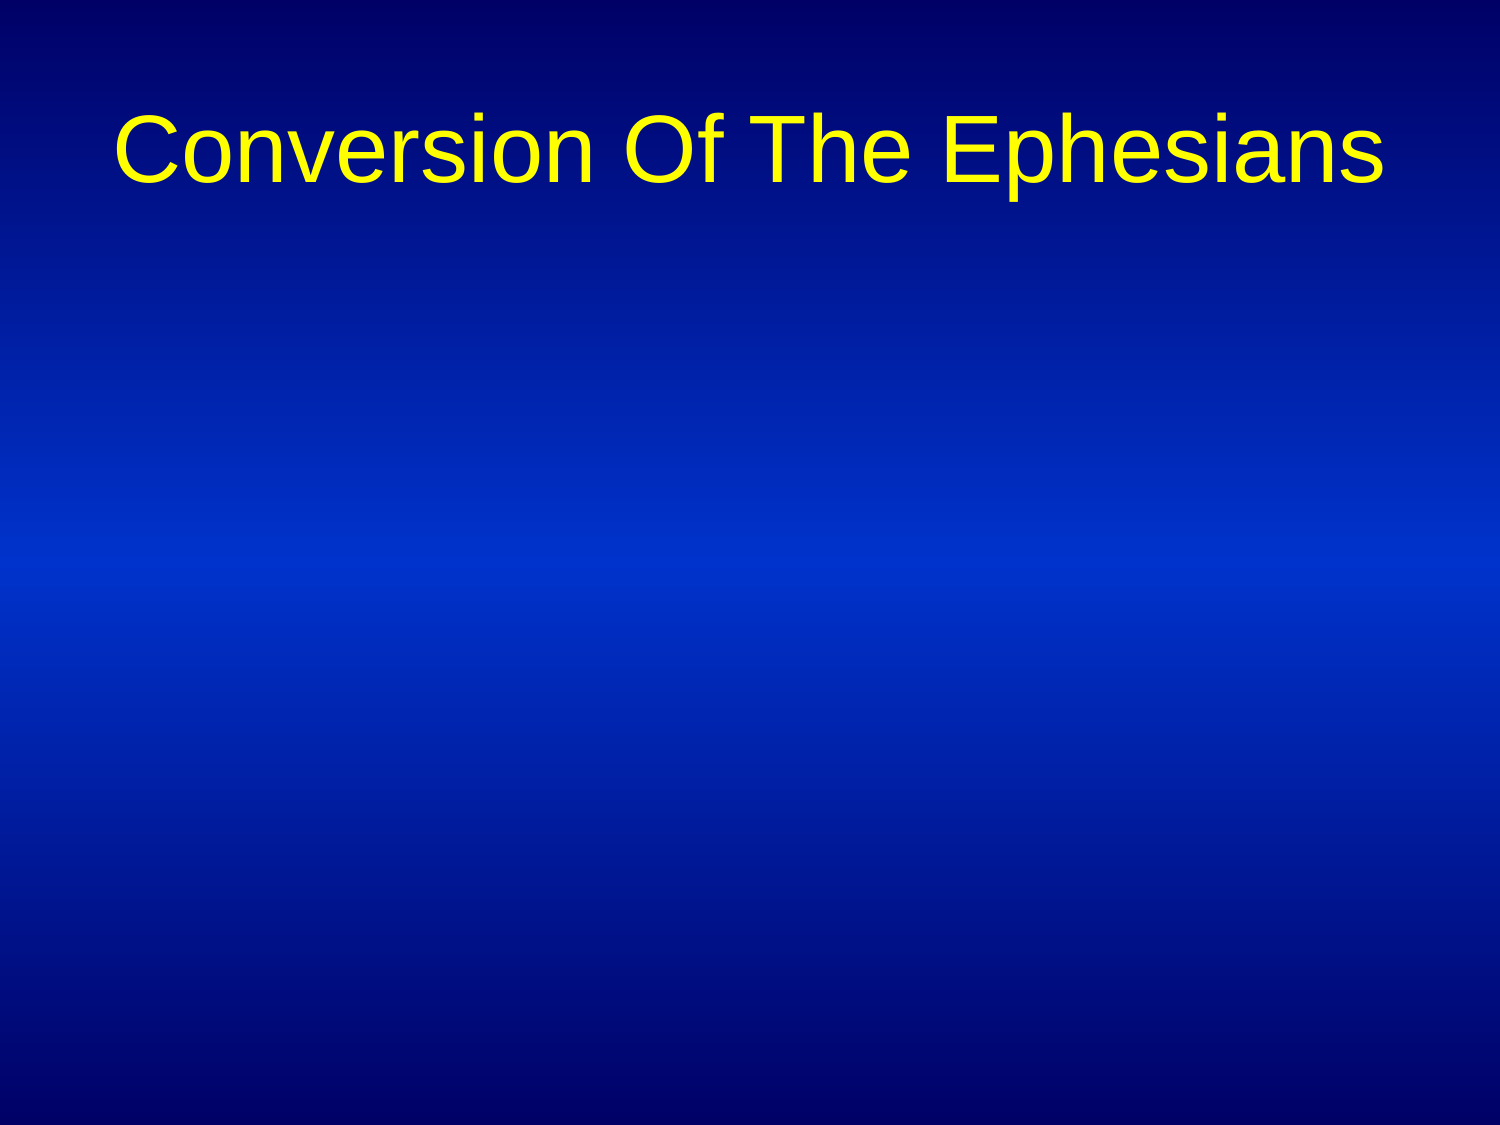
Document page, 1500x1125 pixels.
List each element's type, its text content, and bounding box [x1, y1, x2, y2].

title Conversion Of The Ephesians [37, 50, 1463, 238]
